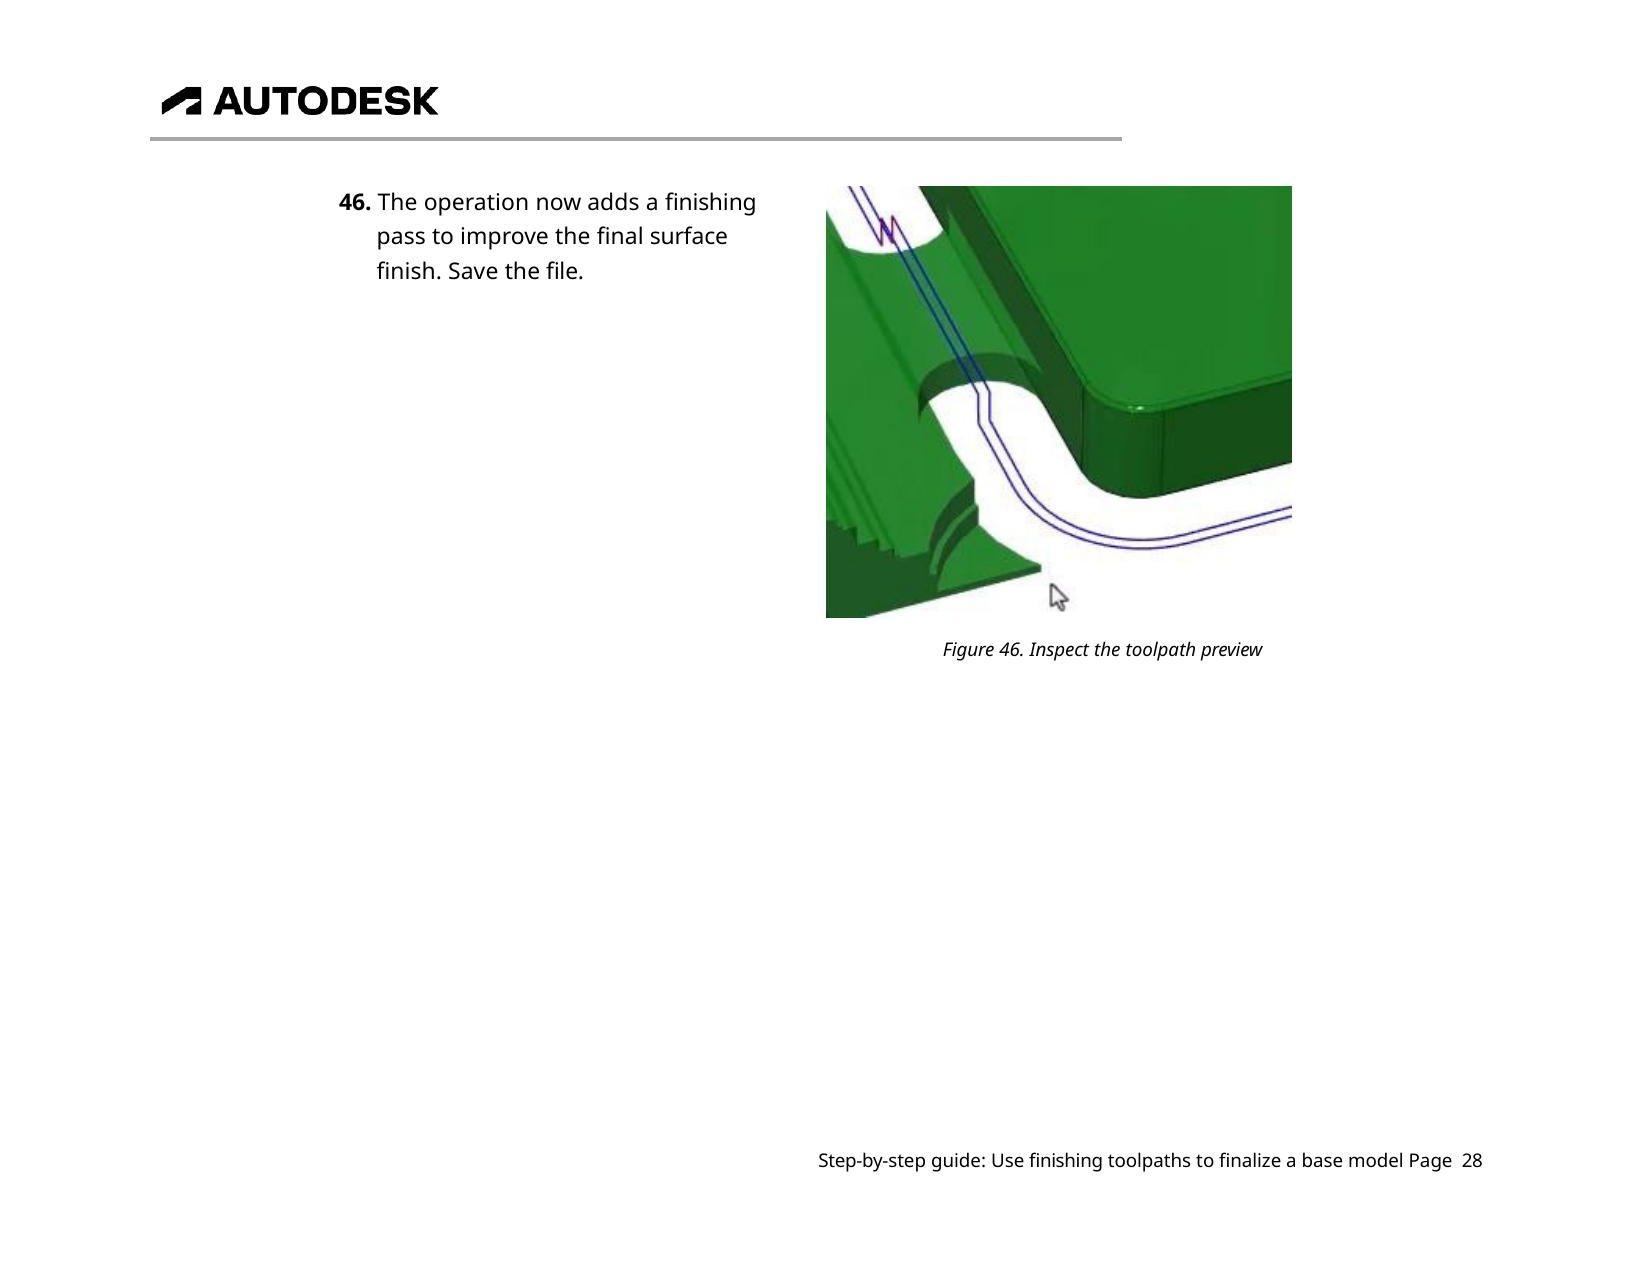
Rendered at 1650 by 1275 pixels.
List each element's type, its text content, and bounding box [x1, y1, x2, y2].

slide_number Step-by-step guide: Use finishing toolpaths to finalize a base model Page 20 [816, 1145, 1509, 1275]
text_box Figure 46. Inspect the toolpath preview [940, 635, 1294, 661]
picture [825, 186, 1292, 618]
text_box 46. The operation now adds a finishing pass to improve the final surface finish. Save the file. [337, 178, 759, 284]
picture [161, 86, 439, 115]
